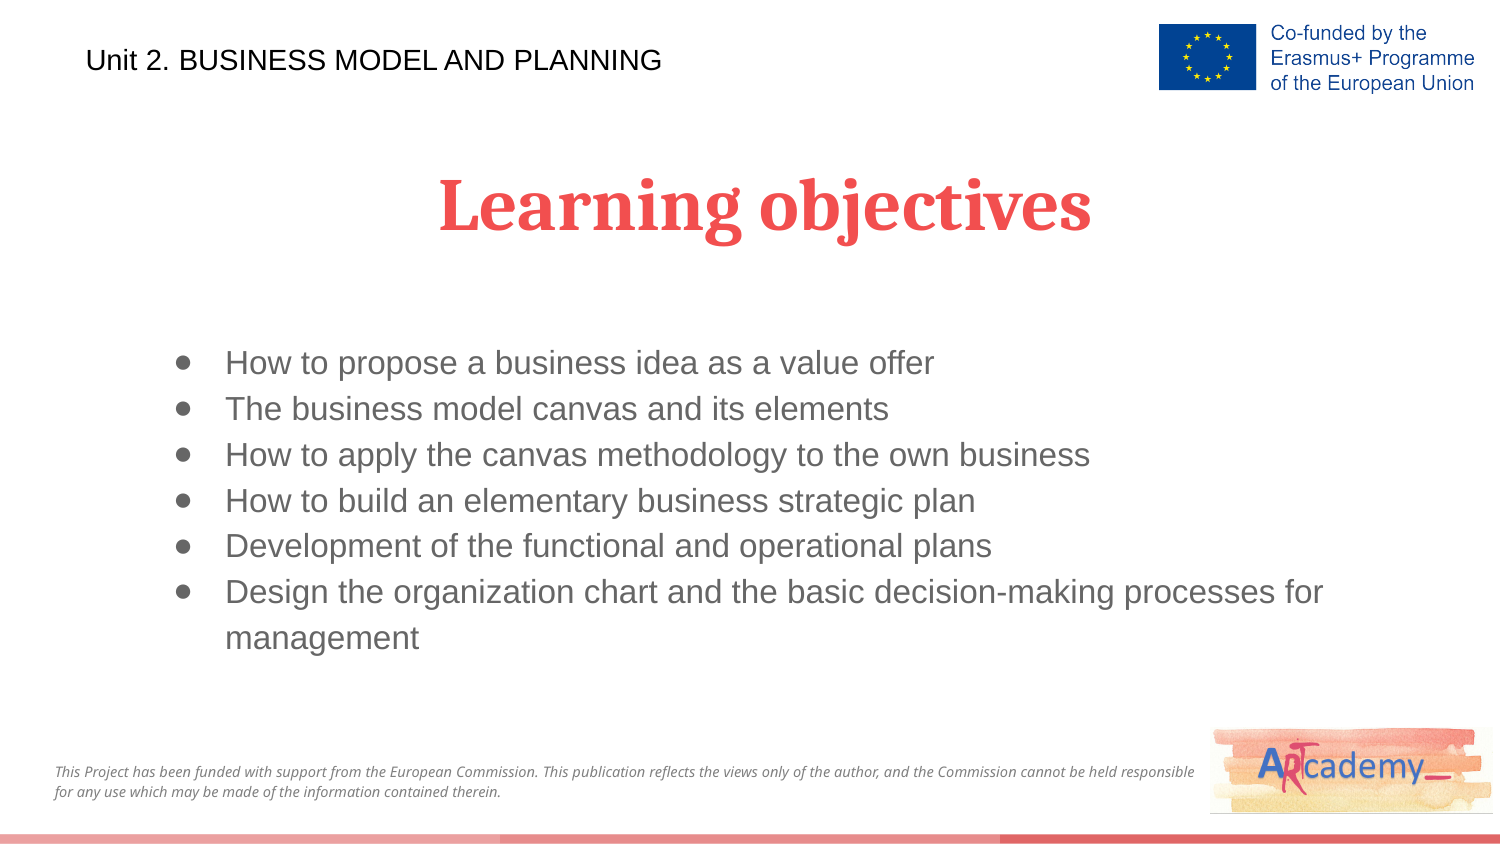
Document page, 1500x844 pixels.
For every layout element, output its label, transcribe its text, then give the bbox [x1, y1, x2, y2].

picture [1210, 709, 1493, 844]
picture [1158, 24, 1474, 94]
title Learning objectives [180, 53, 1352, 261]
text_box This Project has been funded with support from the European Commission. This publication reflects the views only of the author, and the Commission cannot be held responsible for any use which may be made of the information contained therein. [39, 754, 1205, 799]
list How to propose a business idea as a value offer The business model canvas and its elements How to apply the canvas methodology to the own business How to build an elementary business strategic plan Development of the functional and operational plans Design the organization chart and the basic decision-making processes for management [135, 320, 1385, 683]
text_box Unit 2. BUSINESS MODEL AND PLANNING [70, 33, 750, 84]
